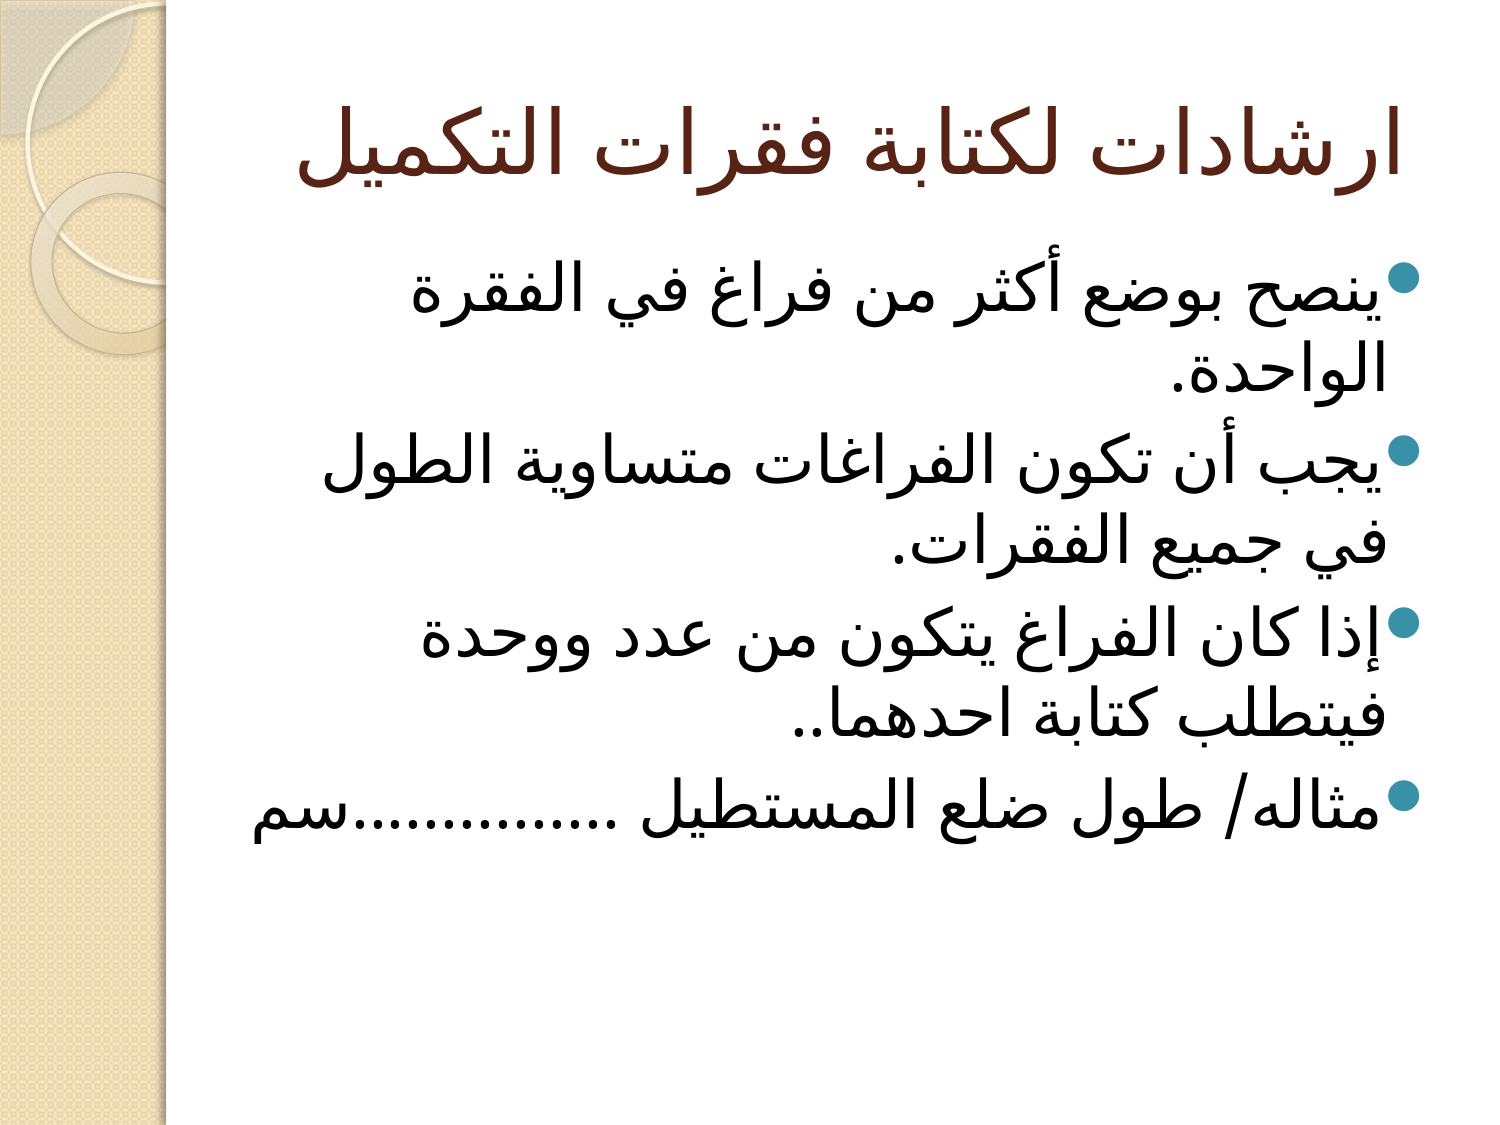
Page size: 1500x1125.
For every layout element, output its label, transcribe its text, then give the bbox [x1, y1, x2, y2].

title ارشادات لكتابة فقرات التكميل [235, 45, 1466, 233]
list ينصح بوضع أكثر من فراغ في الفقرة الواحدة. يجب أن تكون الفراغات متساوية الطول في جميع الفقرات. إذا كان الفراغ يتكون من عدد ووحدة فيتطلب كتابة احدهما.. مثاله/ طول ضلع المستطيل ...............سم [235, 237, 1466, 1025]
